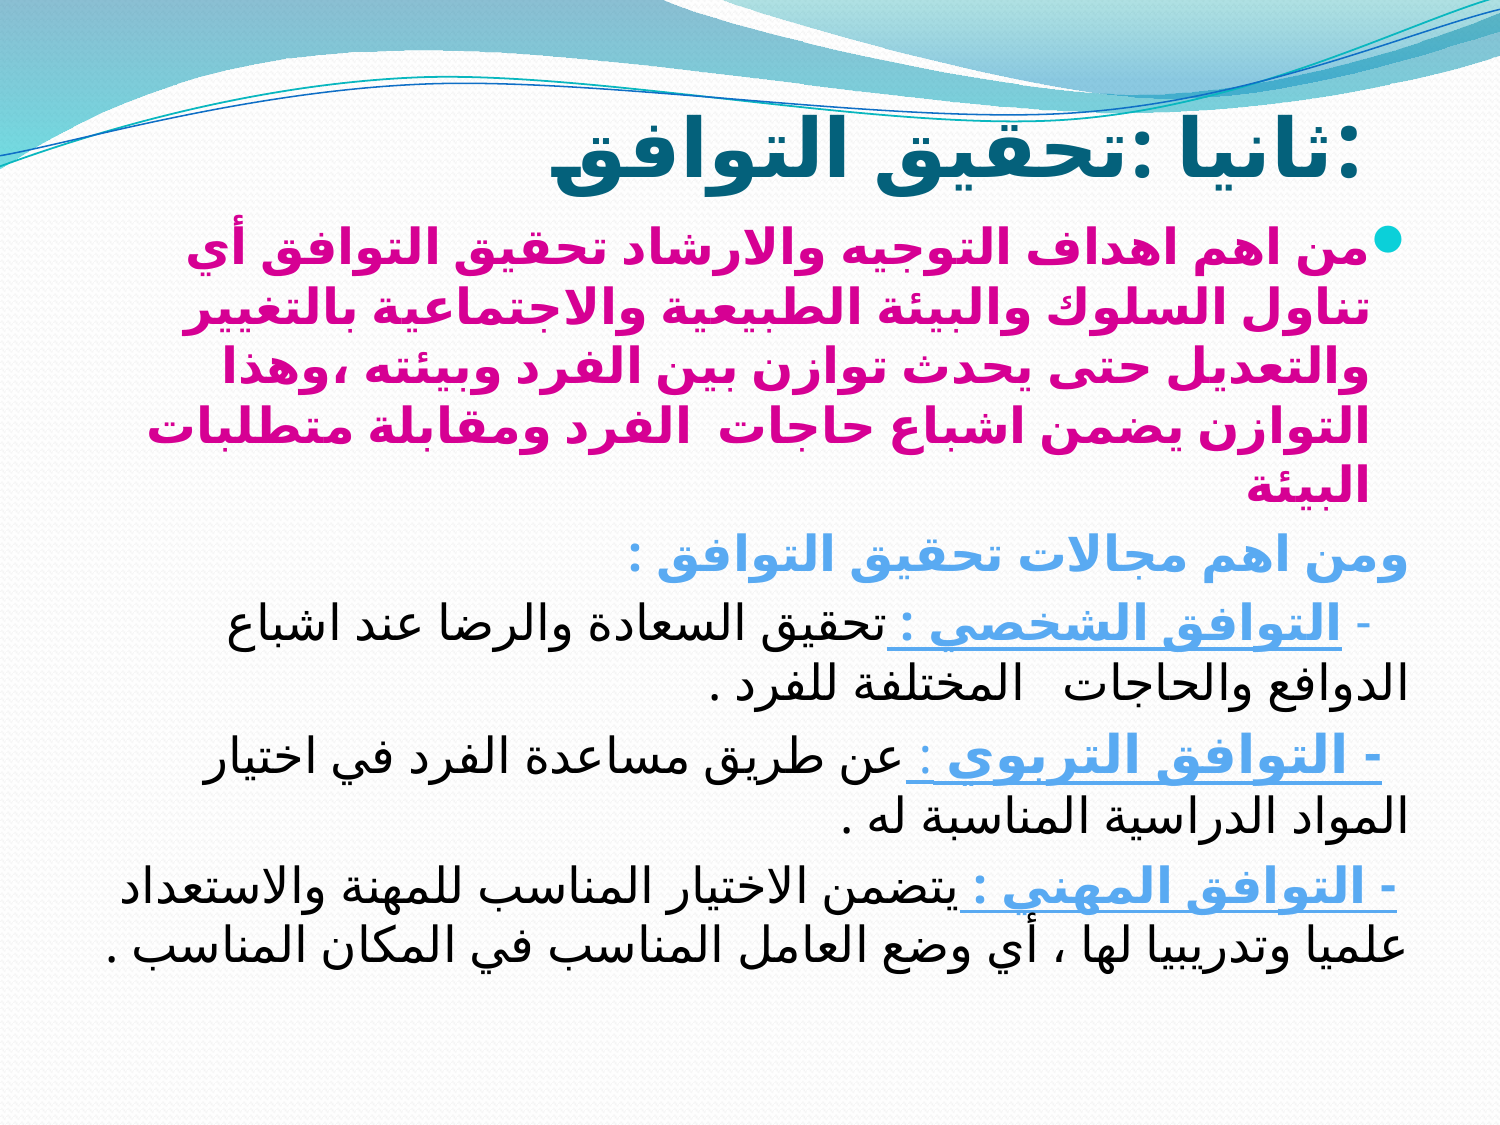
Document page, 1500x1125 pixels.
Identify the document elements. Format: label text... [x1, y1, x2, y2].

title :ثانيا :تحقيق التوافق [75, 78, 1365, 197]
list من اهم اهداف التوجيه والارشاد تحقيق التوافق أي تناول السلوك والبيئة الطبيعية والاجتماعية بالتغيير والتعديل حتى يحدث توازن بين الفرد وبيئته ،وهذا التوازن يضمن اشباع حاجات الفرد ومقابلة متطلبات البيئة ومن اهم مجالات تحقيق التوافق : - التوافق الشخصي : تحقيق السعادة والرضا عند اشباع الدوافع والحاجات المختلفة للفرد . - التوافق التربوي : عن طريق مساعدة الفرد في اختيار المواد الدراسية المناسبة له . - التوافق المهني : يتضمن الاختيار المناسب للمهنة والاستعداد علميا وتدريبيا لها ، أي وضع العامل المناسب في المكان المناسب . [75, 208, 1425, 1038]
